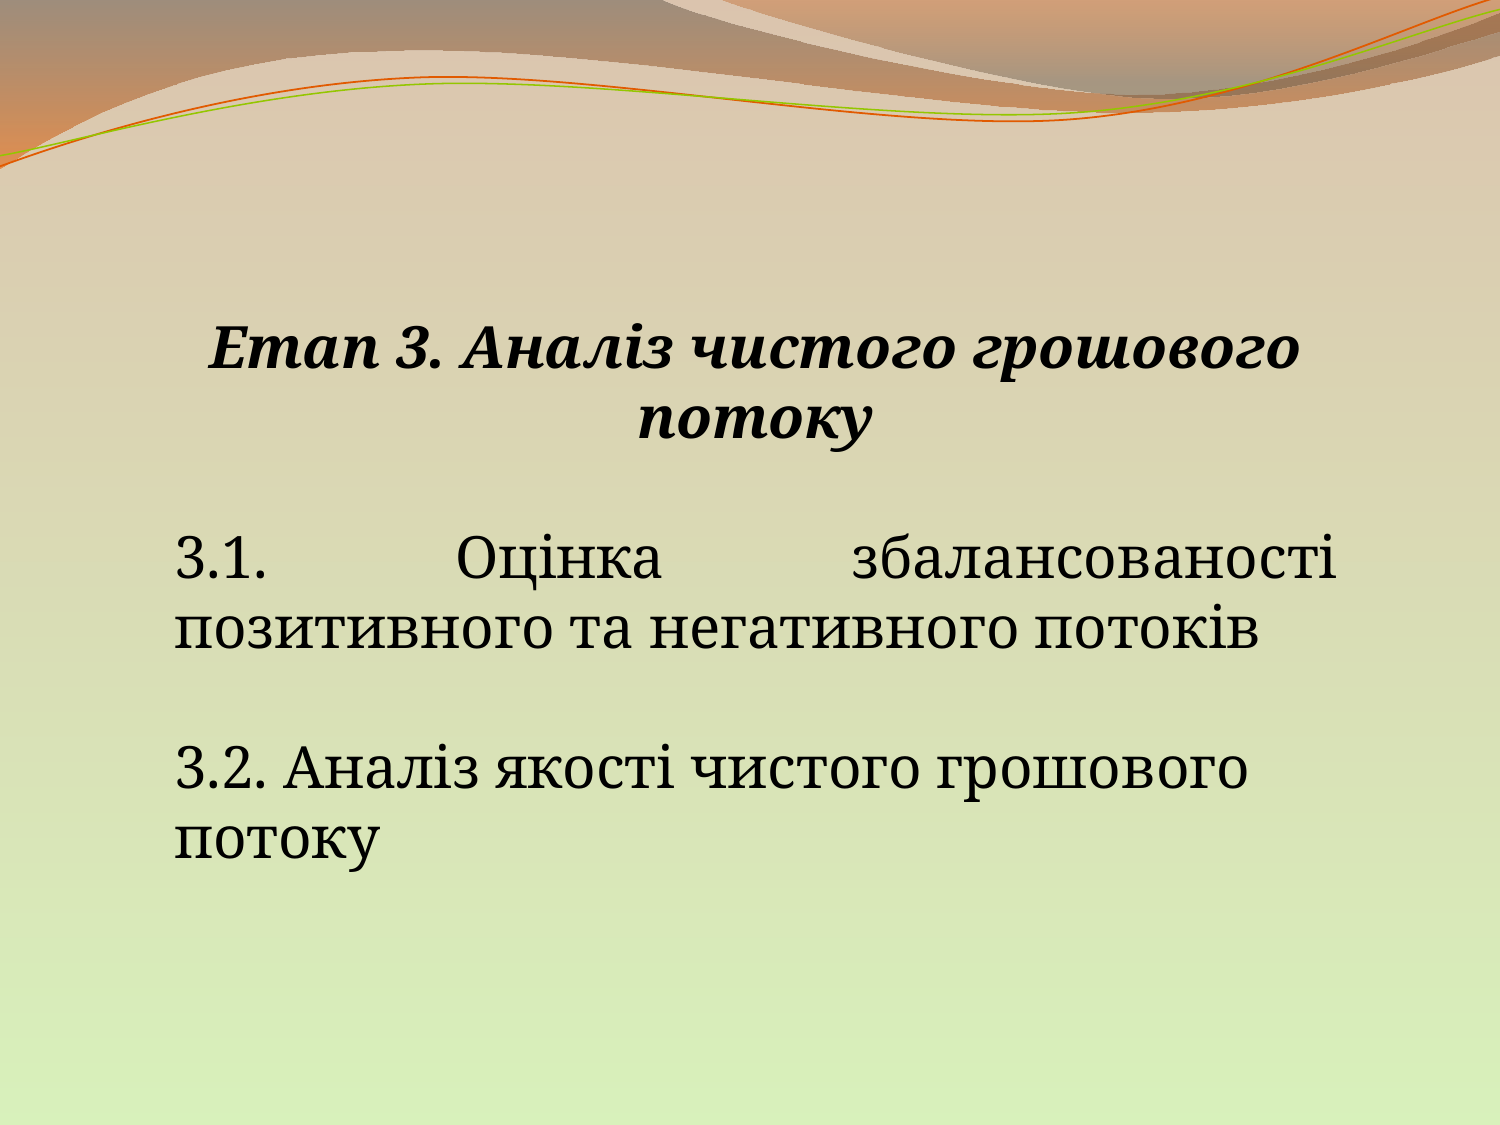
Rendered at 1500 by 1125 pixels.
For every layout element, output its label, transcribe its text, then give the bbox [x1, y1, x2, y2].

text_box Етап 3. Аналіз чистого грошового потоку 3.1. Оцінка збалансованості позитивного та негативного потоків 3.2. Аналіз якості чистого грошового потоку [159, 302, 1353, 878]
